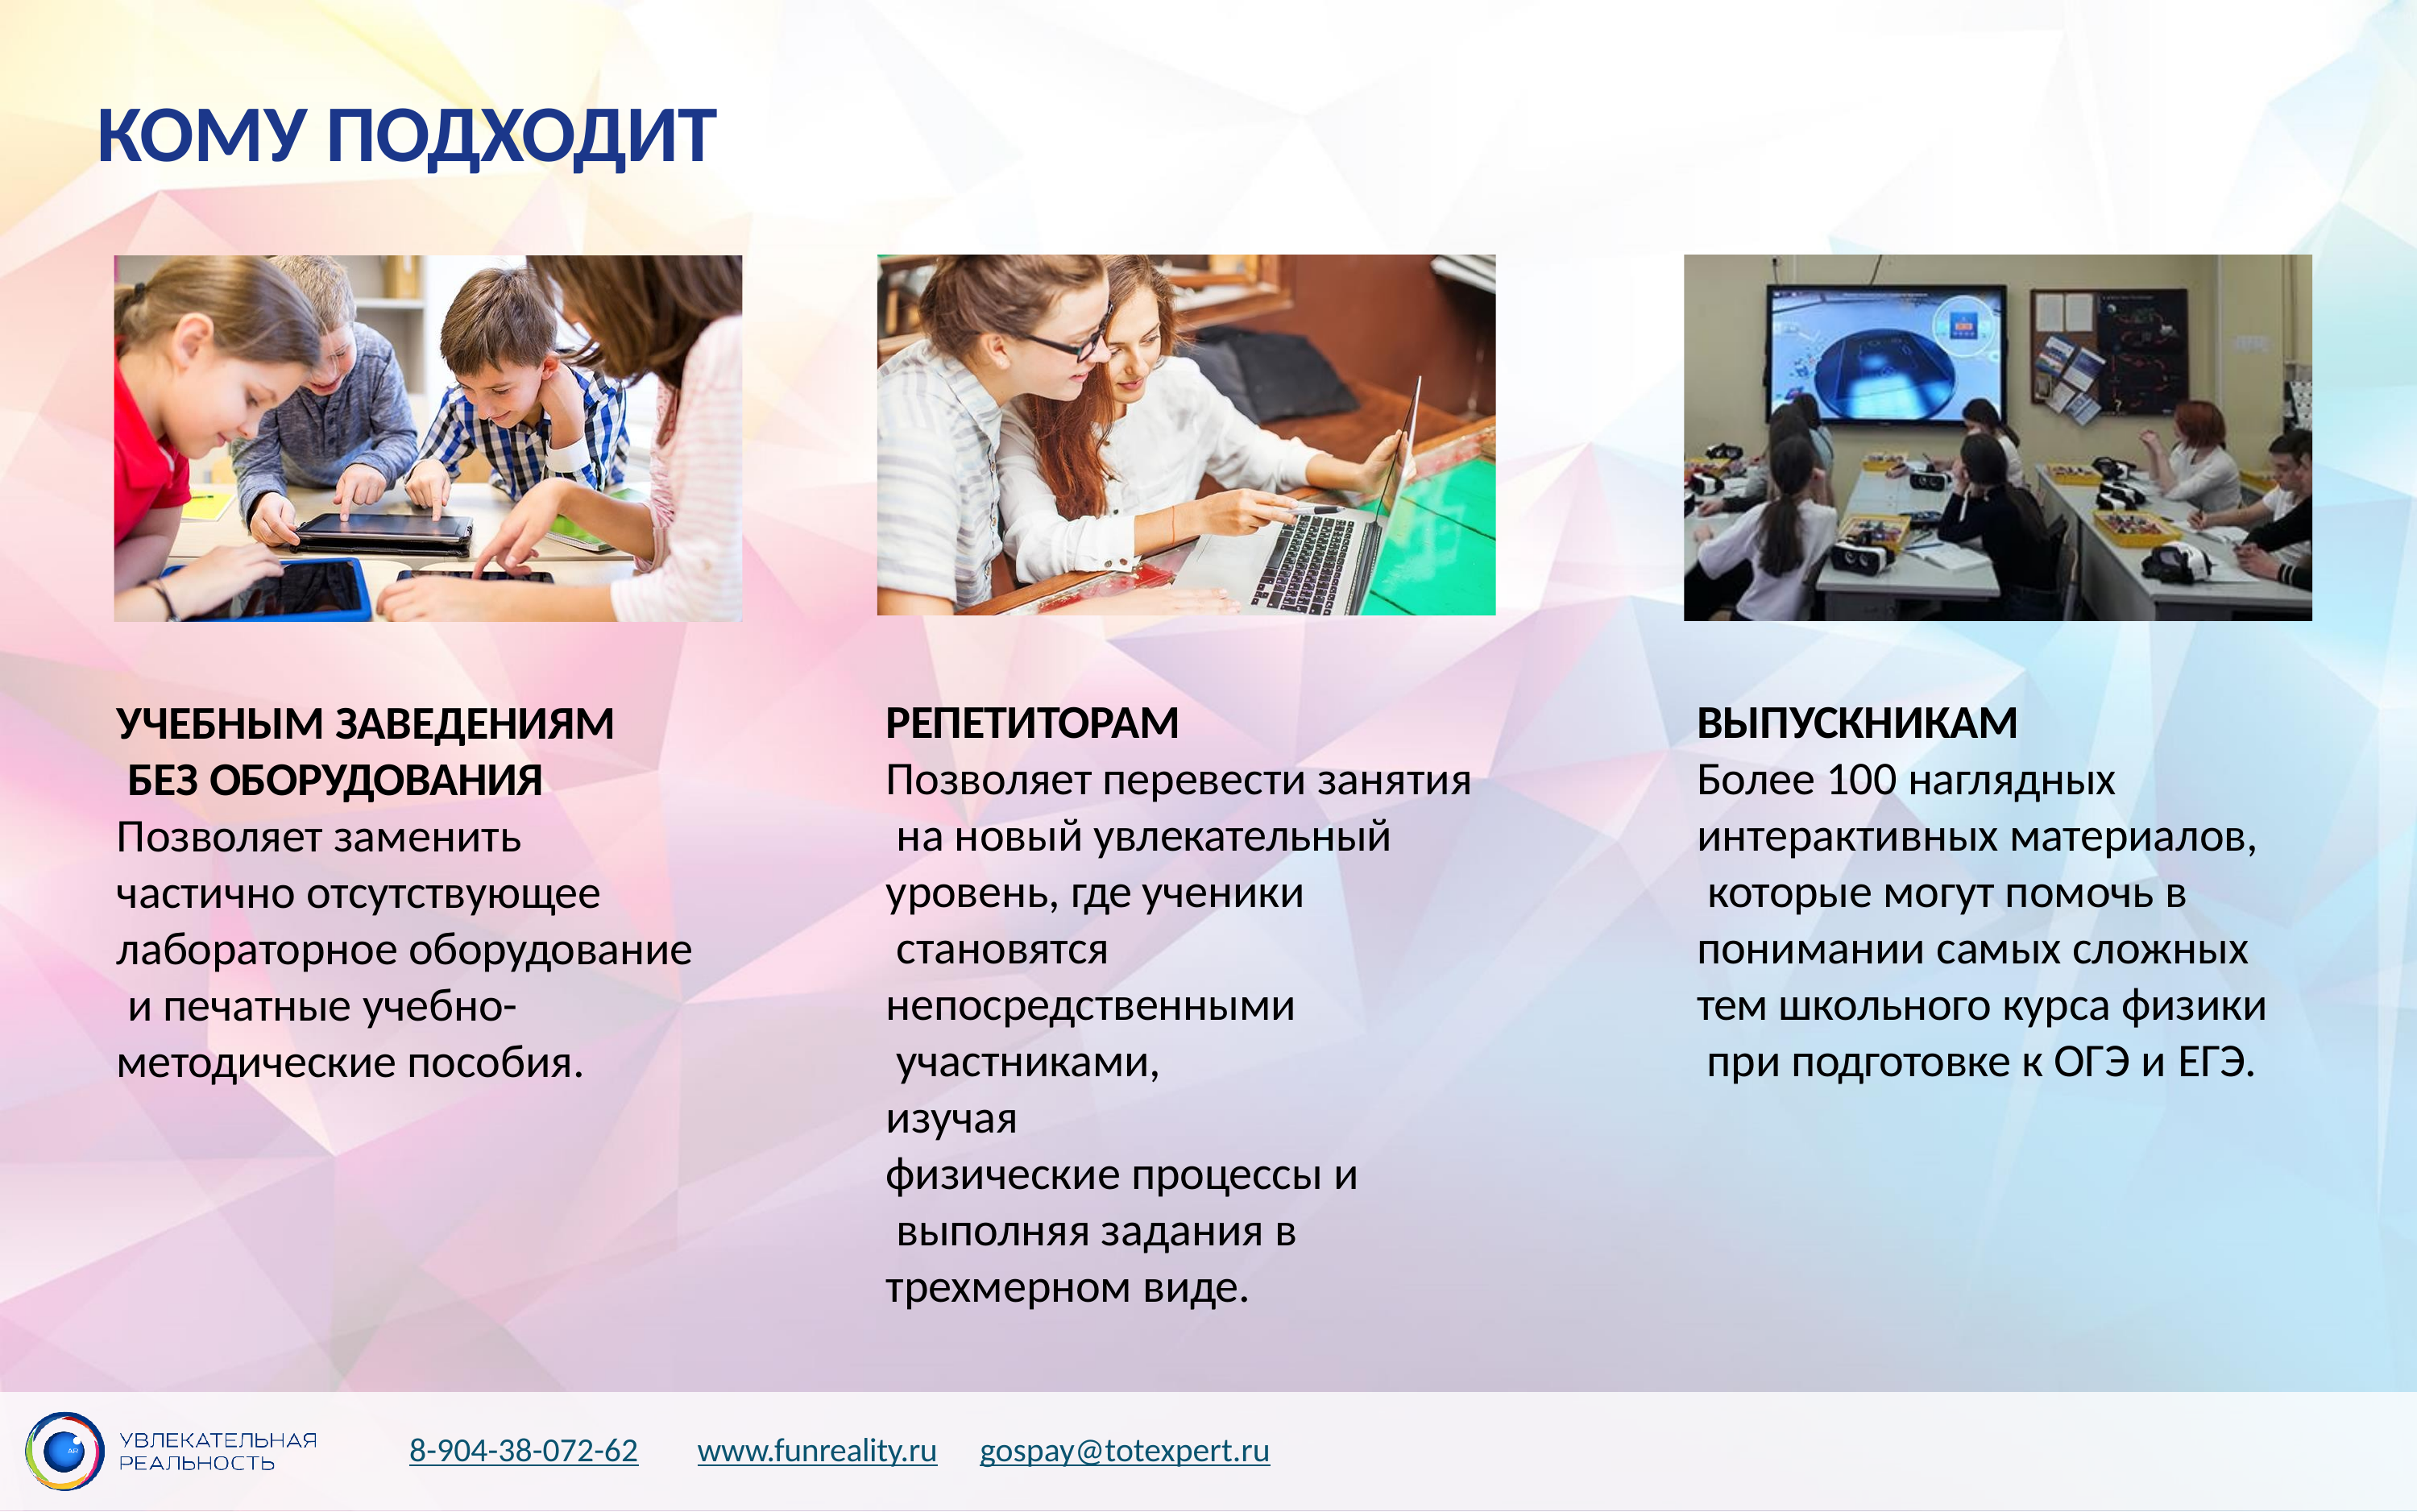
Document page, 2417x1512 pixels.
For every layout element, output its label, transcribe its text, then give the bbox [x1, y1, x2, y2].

text_box www.funreality.ru [695, 1435, 945, 1469]
text_box [877, 255, 1496, 615]
title КОМУ ПОДХОДИТ [97, 78, 2321, 333]
text_box ВЫПУСКНИКАМ Более 100 наглядных интерактивных материалов, которые могут помочь в понимании самых сложных тем школьного курса физики при подготовке к ОГЭ и ЕГЭ. [1694, 690, 2276, 1087]
text_box РЕПЕТИТОРАМ Позволяет перевести занятия на новый увлекательный уровень, где ученики становятся непосредственными участниками, изучая физические процессы и выполняя задания в трехмерном виде. [884, 690, 1478, 1312]
footer gospay@totexpert.ru [978, 1435, 1320, 1512]
text_box [1684, 255, 2313, 621]
text_box [114, 255, 743, 622]
picture [0, 0, 2417, 1392]
text_box 8-904-38-072-62 [408, 1435, 661, 1469]
text_box УЧЕБНЫМ ЗАВЕДЕНИЯМ БЕЗ ОБОРУДОВАНИЯ Позволяет заменить частично отсутствующее лабораторное оборудование и печатные учебно- методические пособия. [114, 690, 700, 1087]
picture [17, 1404, 323, 1498]
